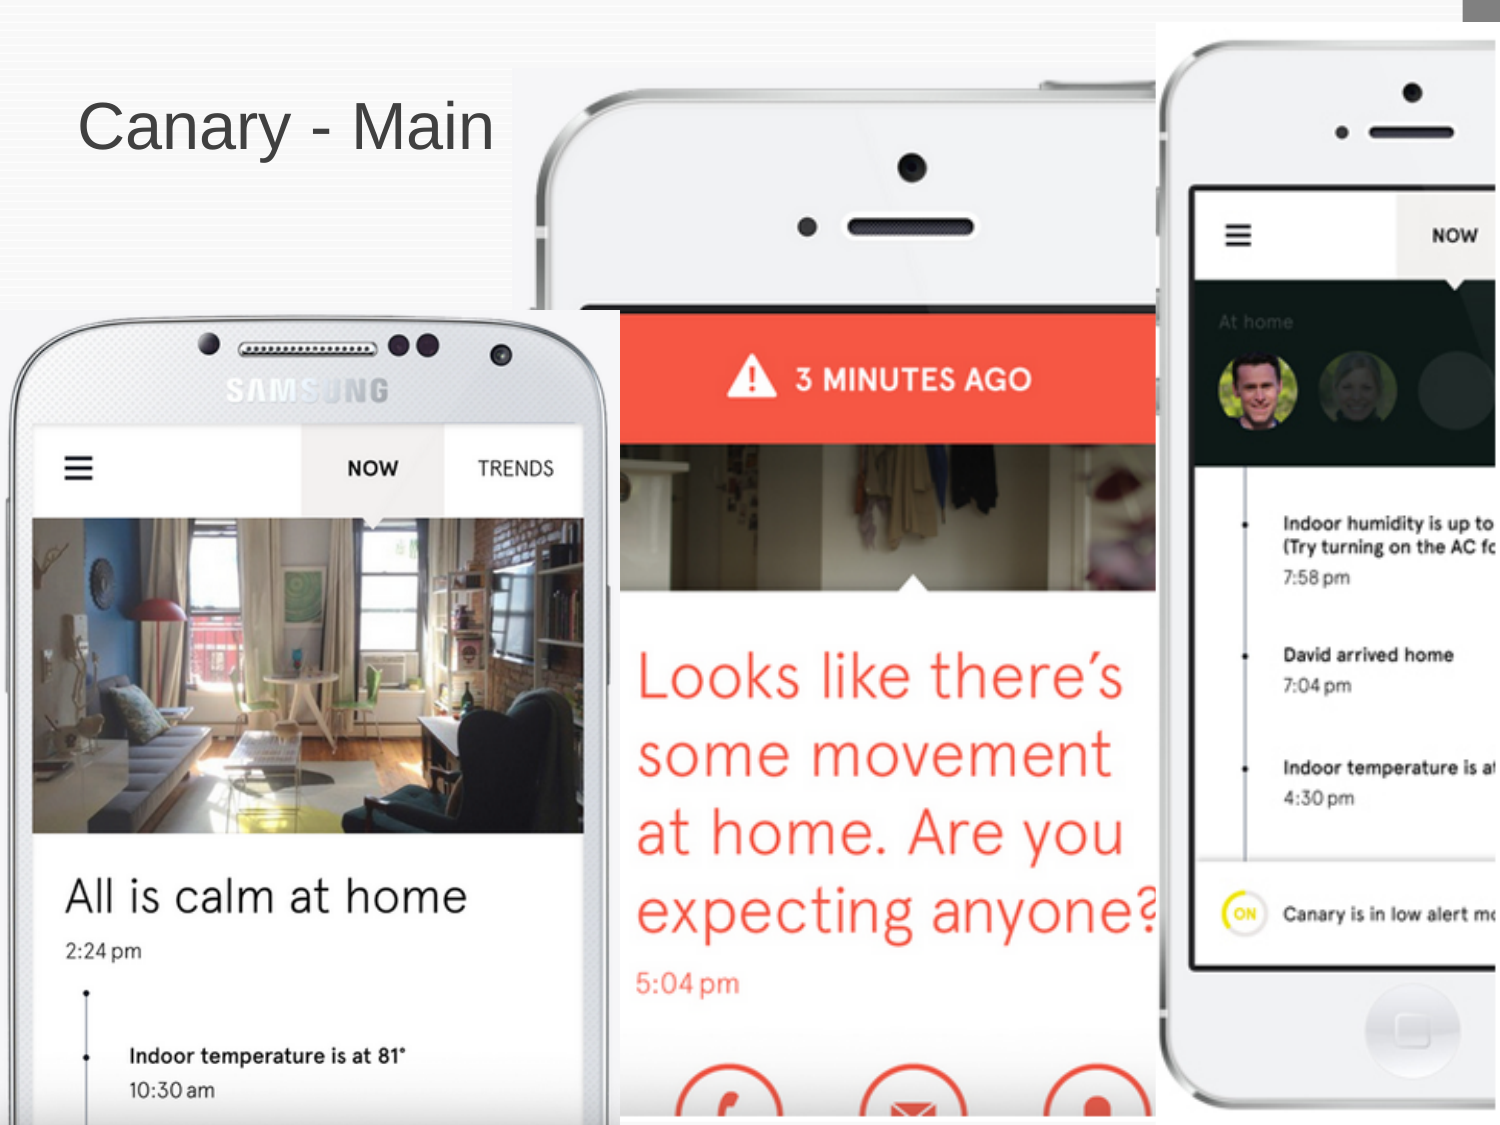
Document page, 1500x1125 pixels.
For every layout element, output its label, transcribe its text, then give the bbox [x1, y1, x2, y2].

text_box Canary - Main [62, 75, 510, 175]
picture [0, 22, 1500, 1125]
